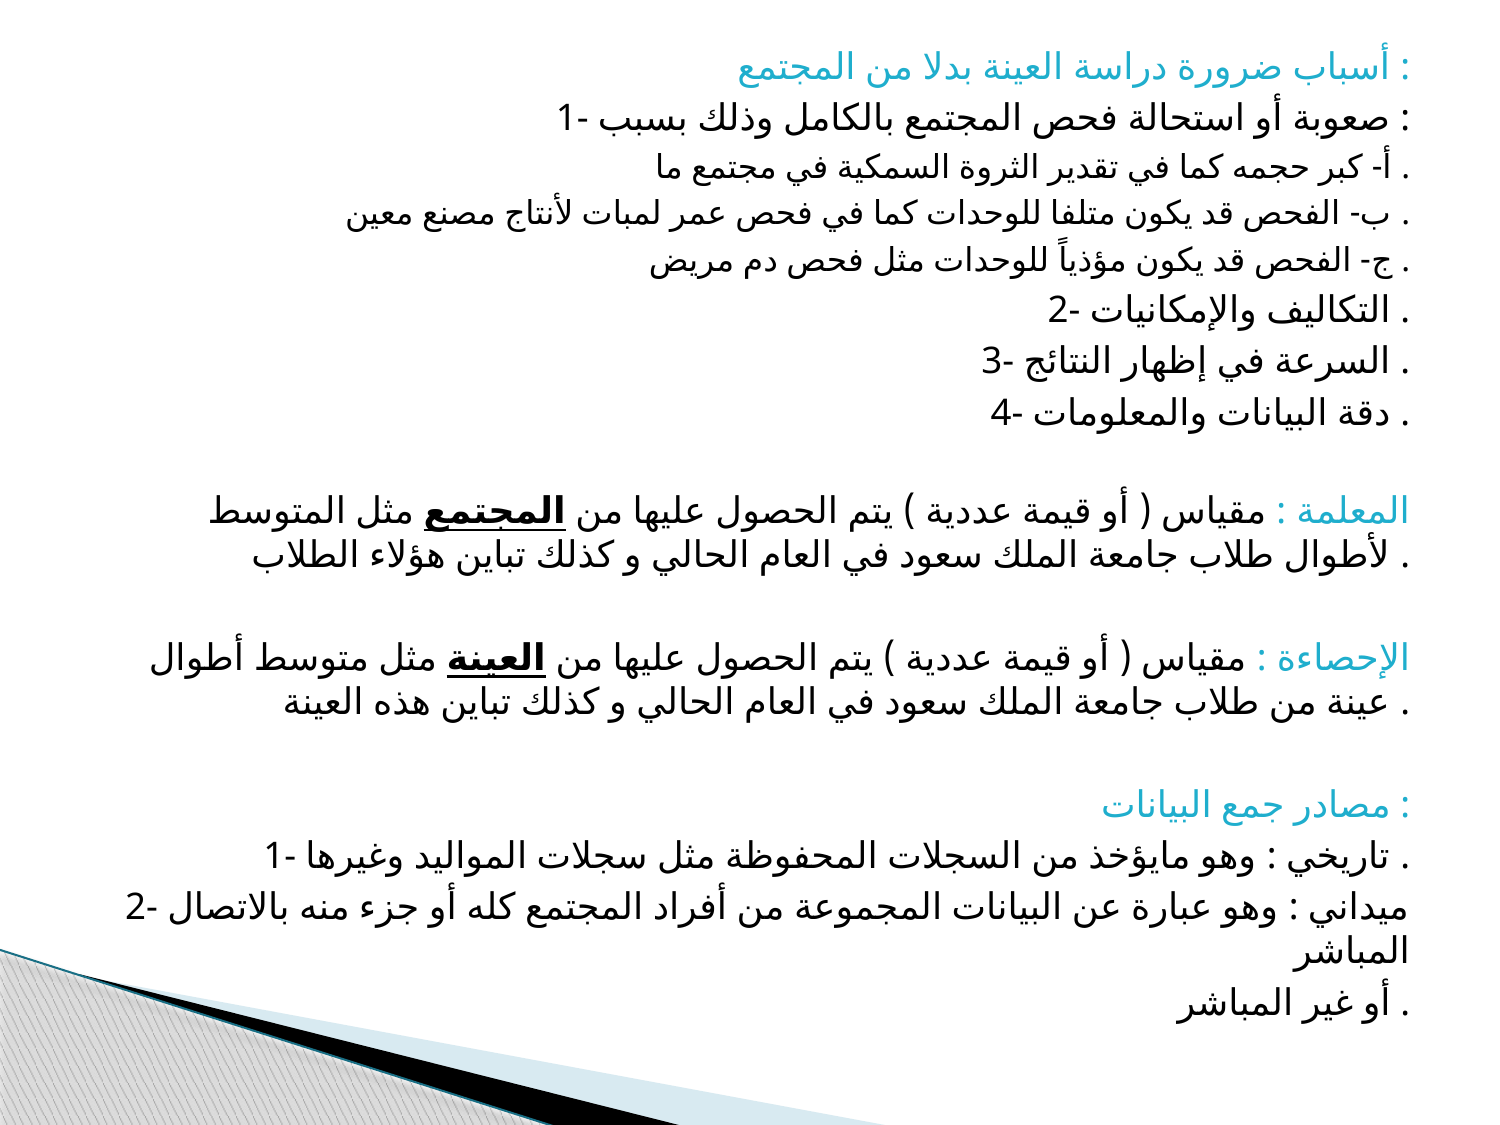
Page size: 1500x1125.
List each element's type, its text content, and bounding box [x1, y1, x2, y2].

list أسباب ضرورة دراسة العينة بدلا من المجتمع : 1- صعوبة أو استحالة فحص المجتمع بالكامل وذلك بسبب : أ- كبر حجمه كما في تقدير الثروة السمكية في مجتمع ما . ب- الفحص قد يكون متلفا للوحدات كما في فحص عمر لمبات لأنتاج مصنع معين . ج- الفحص قد يكون مؤذياً للوحدات مثل فحص دم مريض . 2- التكاليف والإمكانيات . 3- السرعة في إظهار النتائج . 4- دقة البيانات والمعلومات . المعلمة : مقياس ( أو قيمة عددية ) يتم الحصول عليها من المجتمع مثل المتوسط لأطوال طلاب جامعة الملك سعود في العام الحالي و كذلك تباين هؤلاء الطلاب . الإحصاءة : مقياس ( أو قيمة عددية ) يتم الحصول عليها من العينة مثل متوسط أطوال عينة من طلاب جامعة الملك سعود في العام الحالي و كذلك تباين هذه العينة . مصادر جمع البيانات : 1- تاريخي : وهو مايؤخذ من السجلات المحفوظة مثل سجلات المواليد وغيرها . 2- ميداني : وهو عبارة عن البيانات المجموعة من أفراد المجتمع كله أو جزء منه بالاتصال المباشر أو غير المباشر . [75, 35, 1425, 1090]
